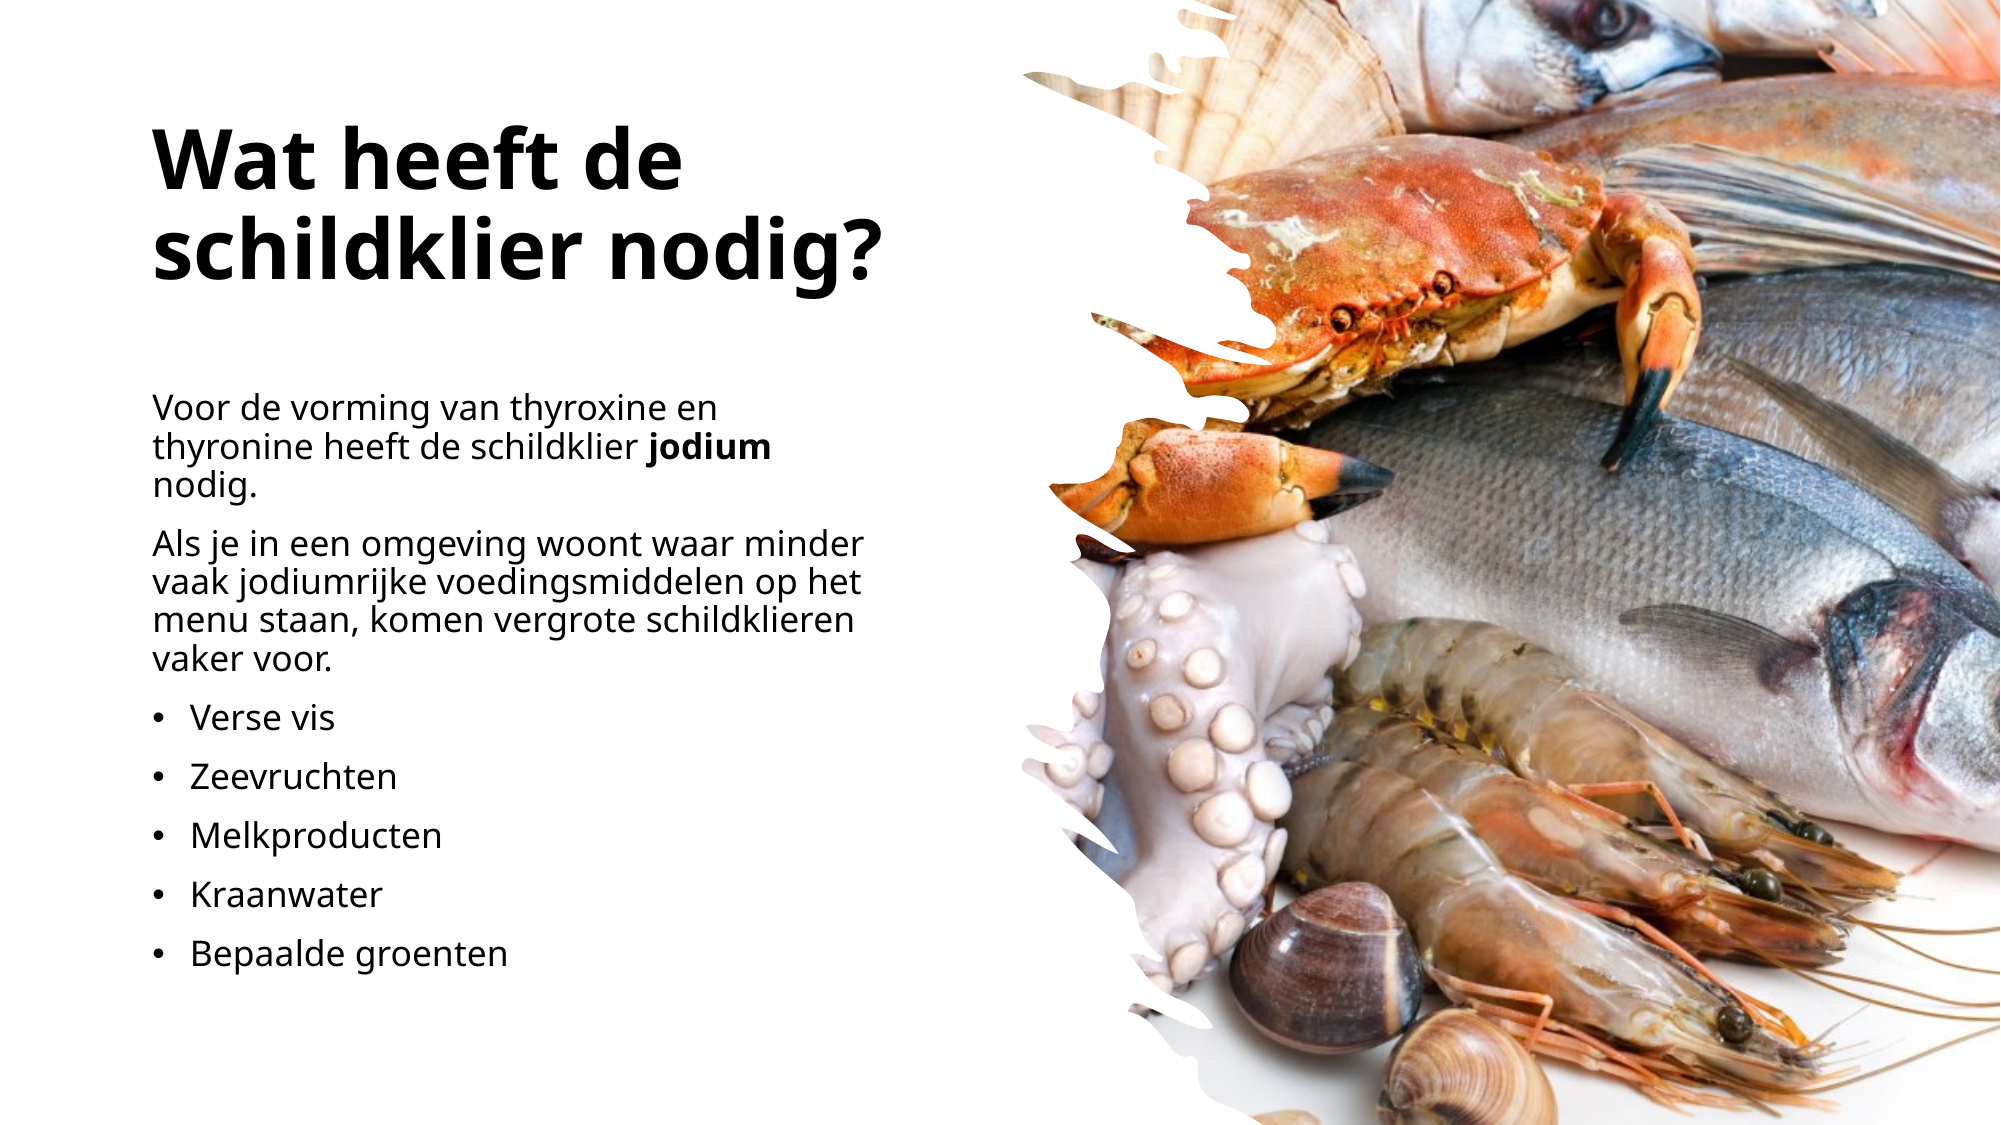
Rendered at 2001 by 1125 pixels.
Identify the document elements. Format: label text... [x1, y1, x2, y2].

text_box [0, 0, 1021, 1125]
title Wat heeft de schildklier nodig? [137, 59, 999, 357]
list Voor de vorming van thyroxine en thyronine heeft de schildklier jodium nodig. Als je in een omgeving woont waar minder vaak jodiumrijke voedingsmiddelen op het menu staan, komen vergrote schildklieren vaker voor. Verse vis Zeevruchten Melkproducten Kraanwater Bepaalde groenten [137, 382, 896, 1014]
picture [1021, 0, 2000, 1125]
